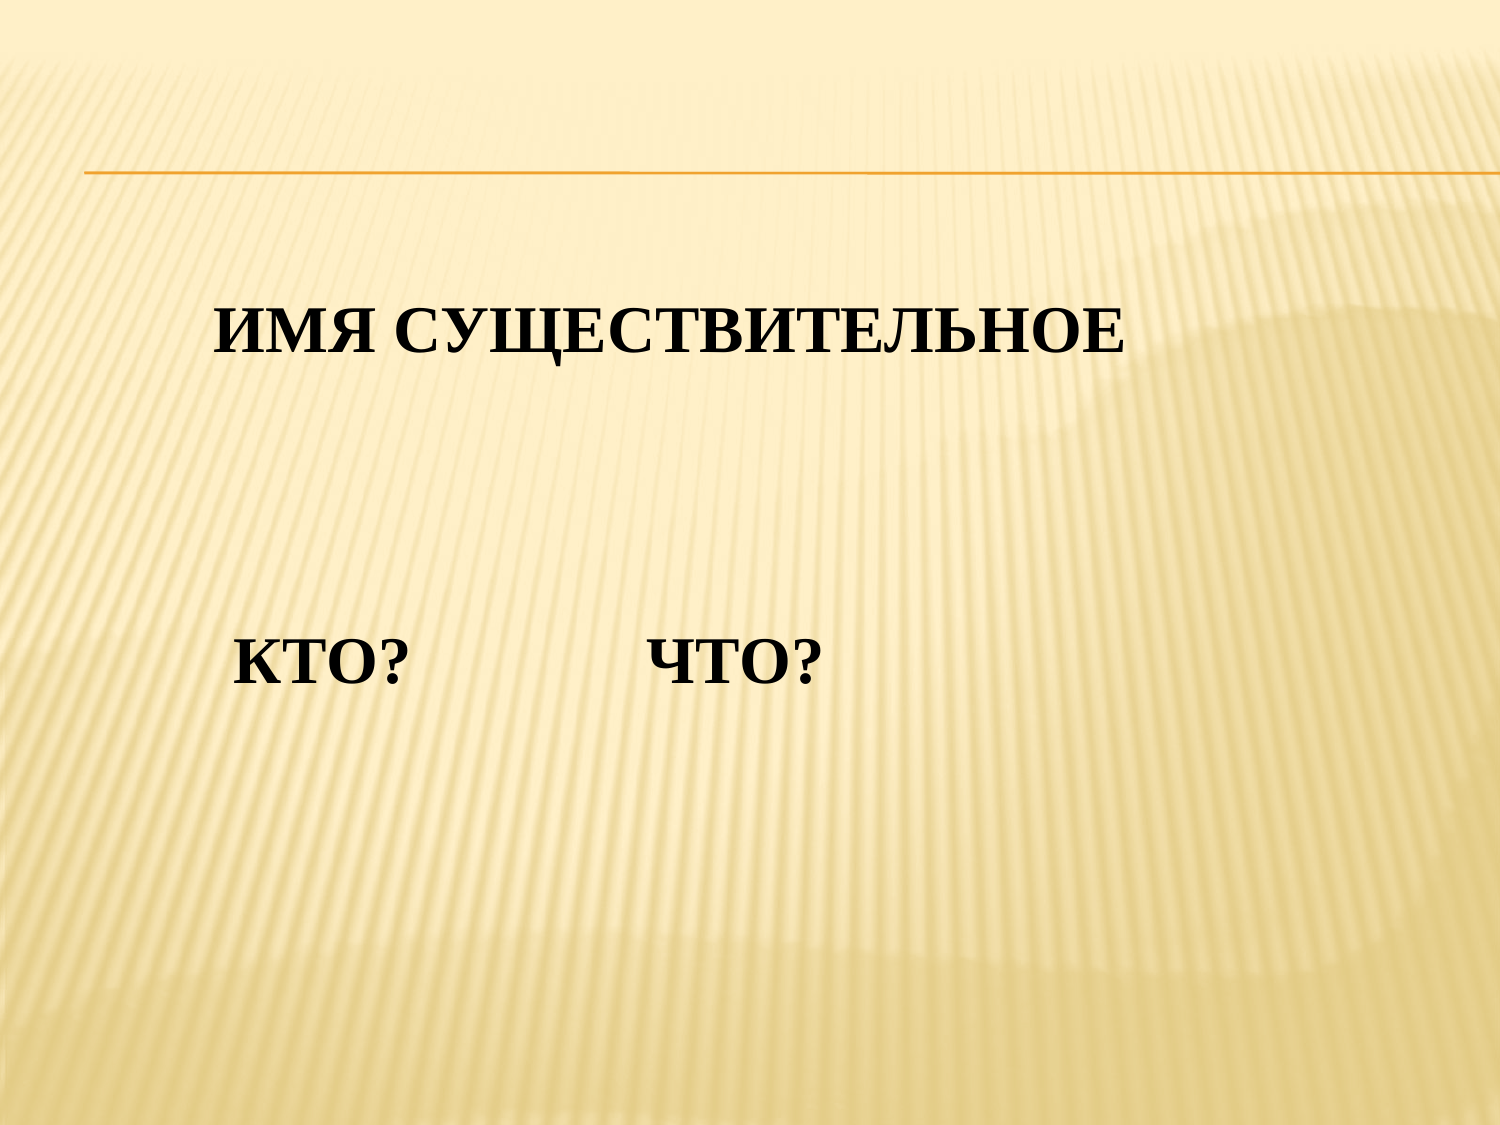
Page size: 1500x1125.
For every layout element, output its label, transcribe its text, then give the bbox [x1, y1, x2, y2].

text_box ИМЯ СУЩЕСТВИТЕЛЬНОЕ [198, 278, 1143, 374]
text_box КТО? [219, 609, 427, 705]
text_box ЧТО? [631, 609, 928, 705]
